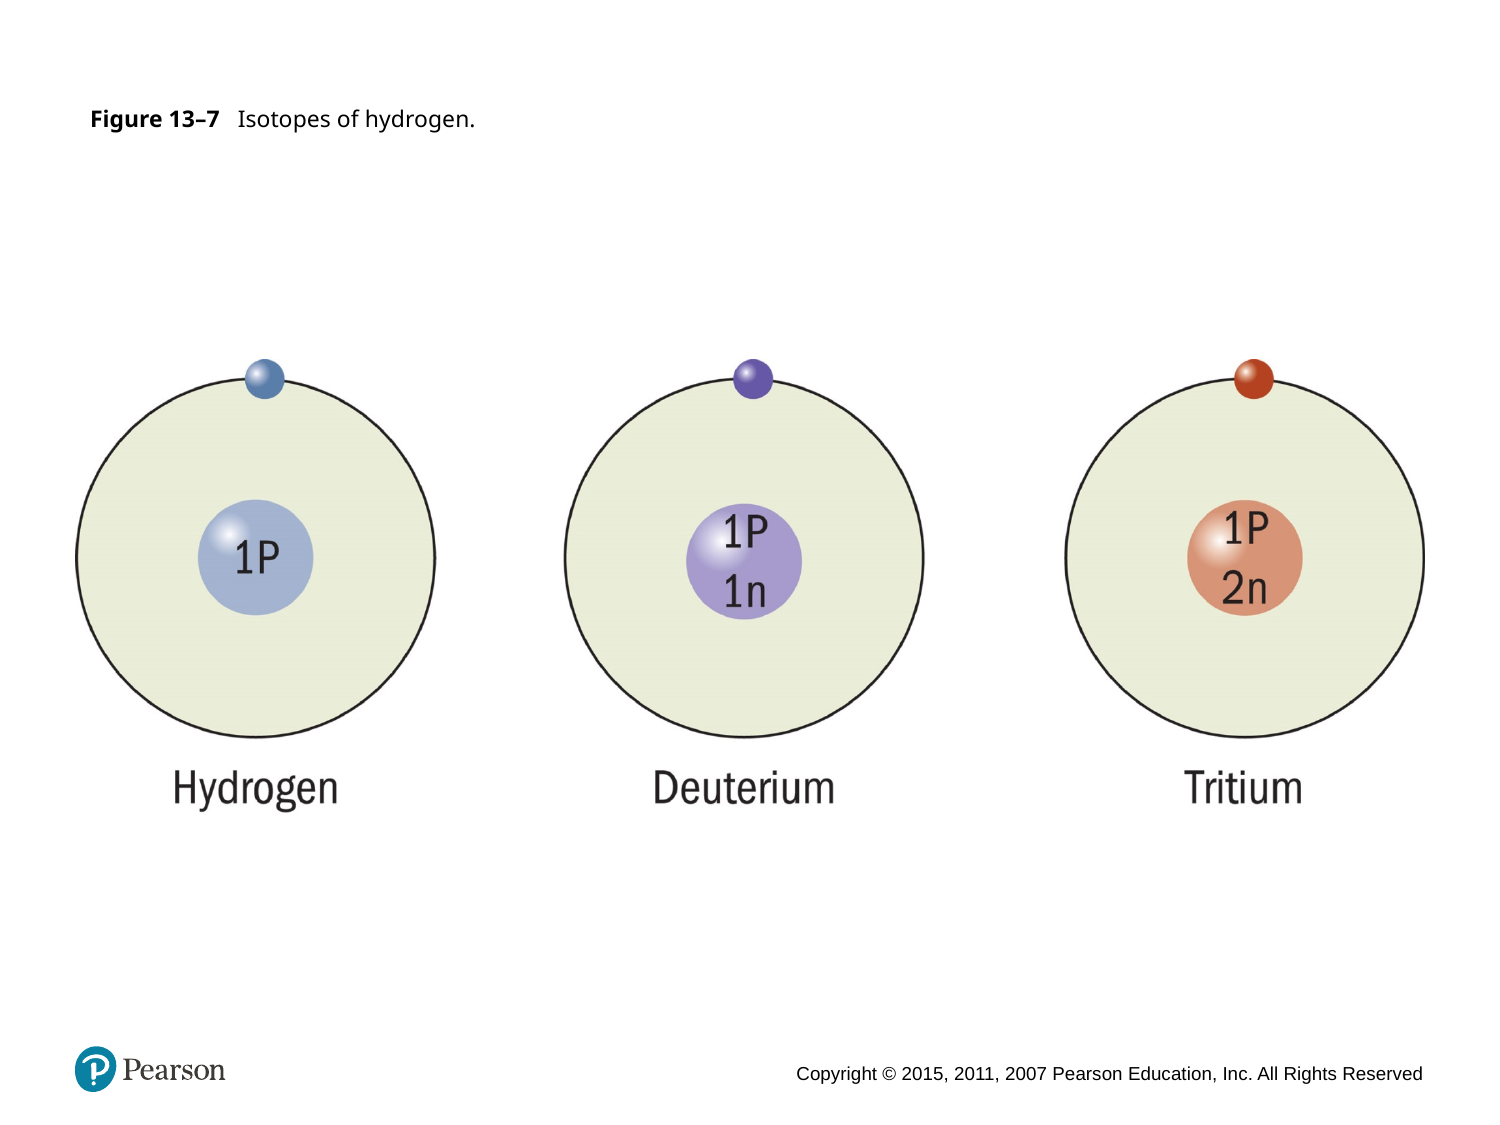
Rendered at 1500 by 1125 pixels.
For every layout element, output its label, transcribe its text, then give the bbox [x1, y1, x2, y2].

picture [74, 359, 1426, 816]
title Figure 13–7 Isotopes of hydrogen. [74, 62, 1426, 176]
